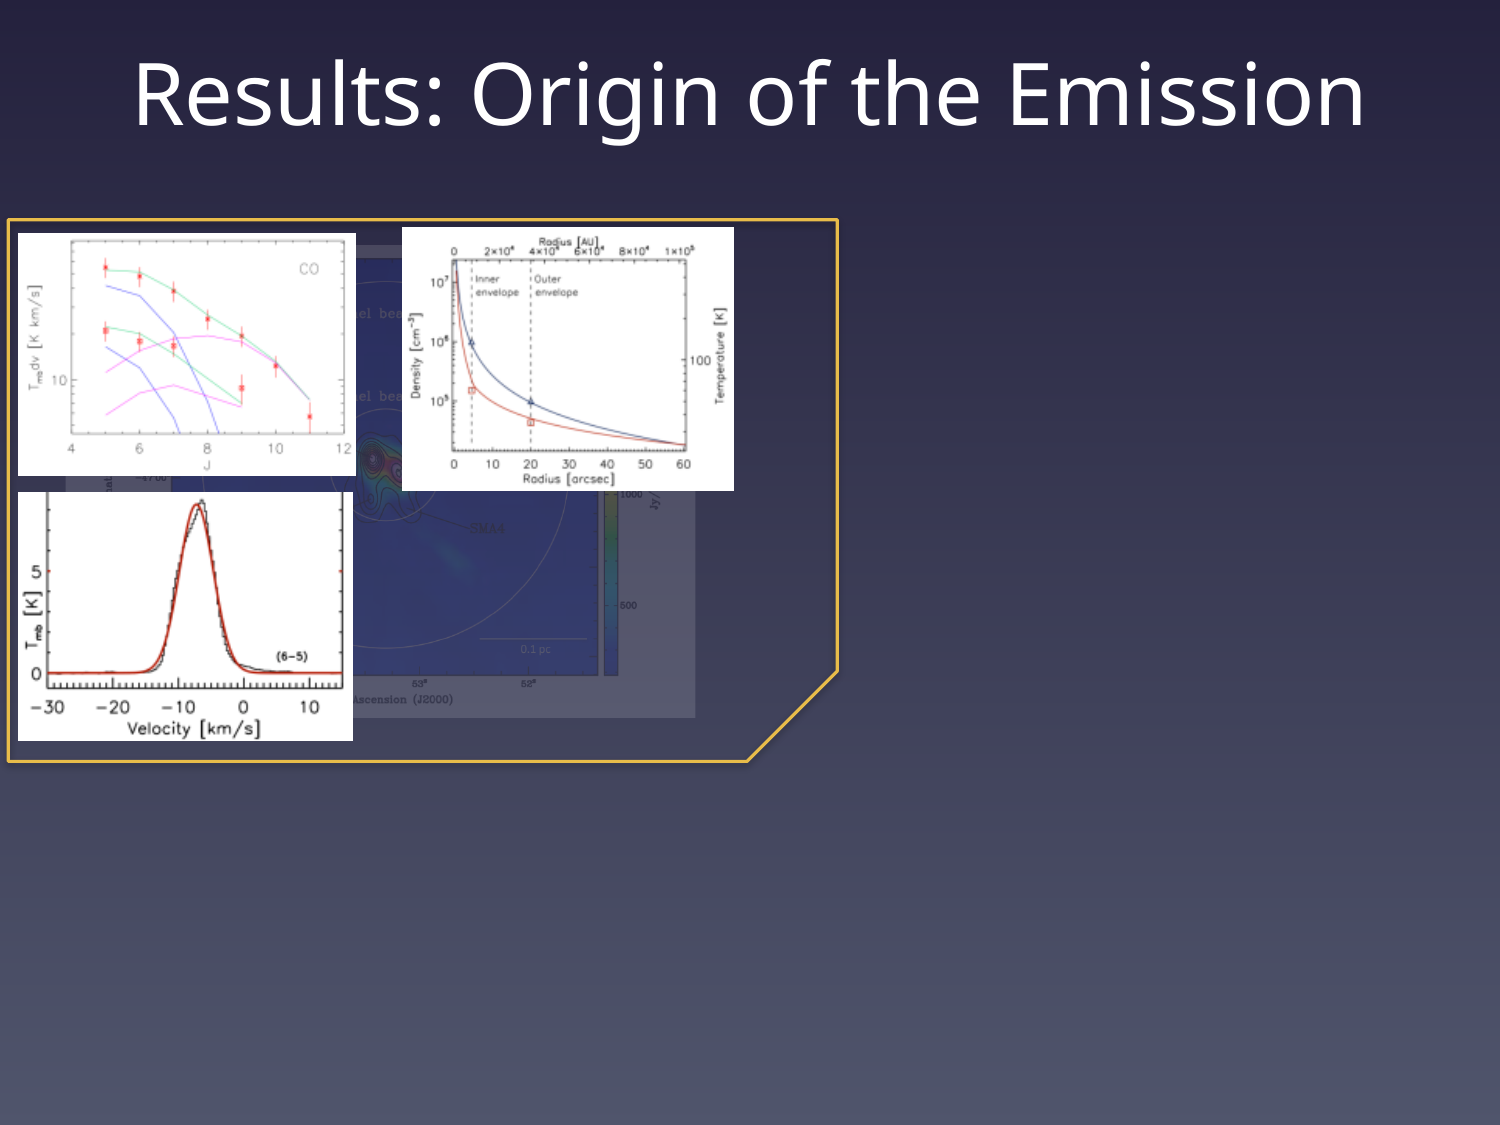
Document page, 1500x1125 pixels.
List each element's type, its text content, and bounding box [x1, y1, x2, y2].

text_box [7, 218, 839, 763]
title Results: Origin of the Emission [75, 31, 1425, 219]
picture [18, 227, 735, 741]
